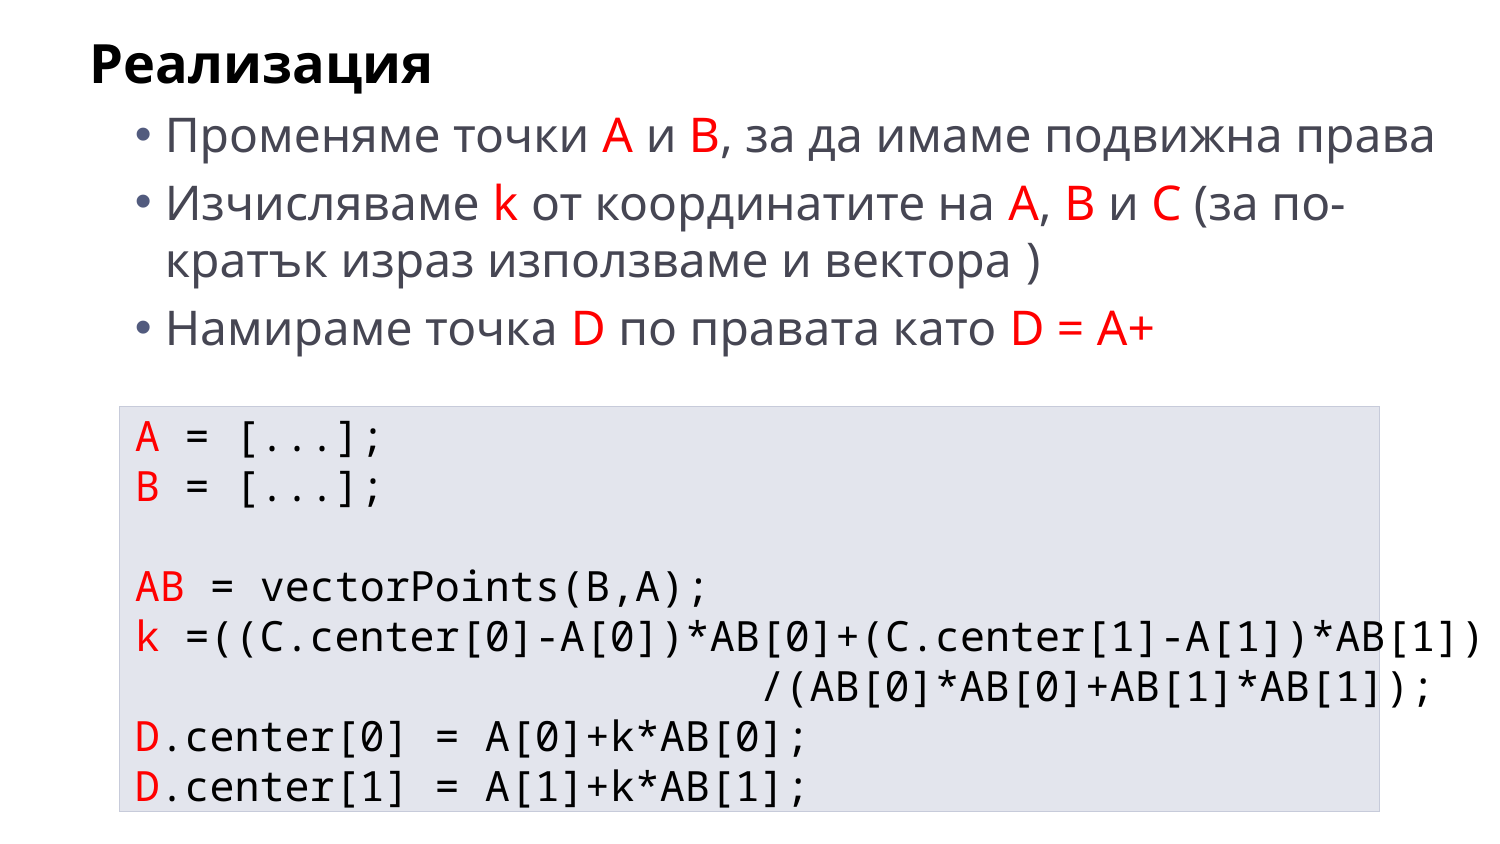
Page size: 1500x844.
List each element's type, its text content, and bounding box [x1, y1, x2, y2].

text_box A = [...]; B = [...]; AB = vectorPoints(B,A); k =((C.center[0]-A[0])*AB[0]+(C.center[1]-A[1])*AB[1]) /(AB[0]*AB[0]+AB[1]*AB[1]); D.center[0] = A[0]+k*AB[0]; D.center[1] = A[1]+k*AB[1]; [119, 406, 1380, 812]
